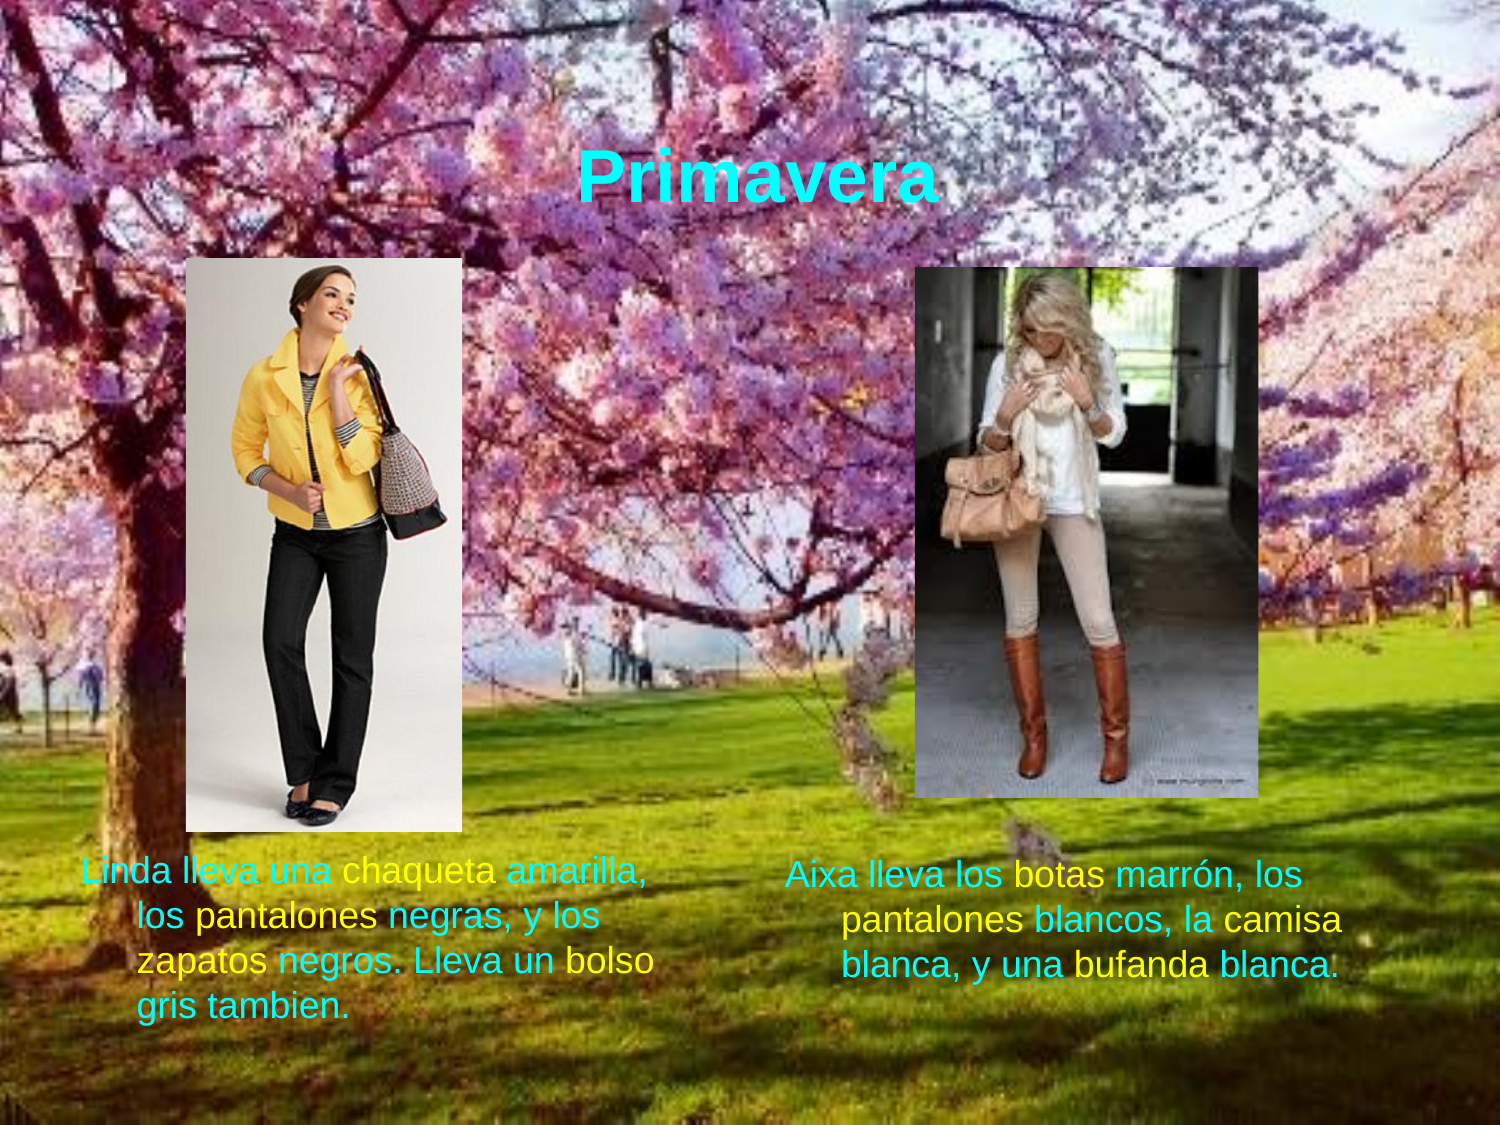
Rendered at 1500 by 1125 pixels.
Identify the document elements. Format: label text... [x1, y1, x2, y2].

text_box [914, 267, 1259, 798]
text_box [185, 258, 463, 832]
list Aixa lleva los botas marrón, los pantalones blancos, la camisa blanca, y una bufanda blanca. [769, 835, 1425, 1125]
picture [0, 0, 1500, 1125]
title Primavera [75, 14, 1425, 233]
list Linda lleva una chaqueta amarilla, los pantalones negras, y los zapatos negros. Lleva un bolso gris tambien. [65, 831, 721, 1125]
